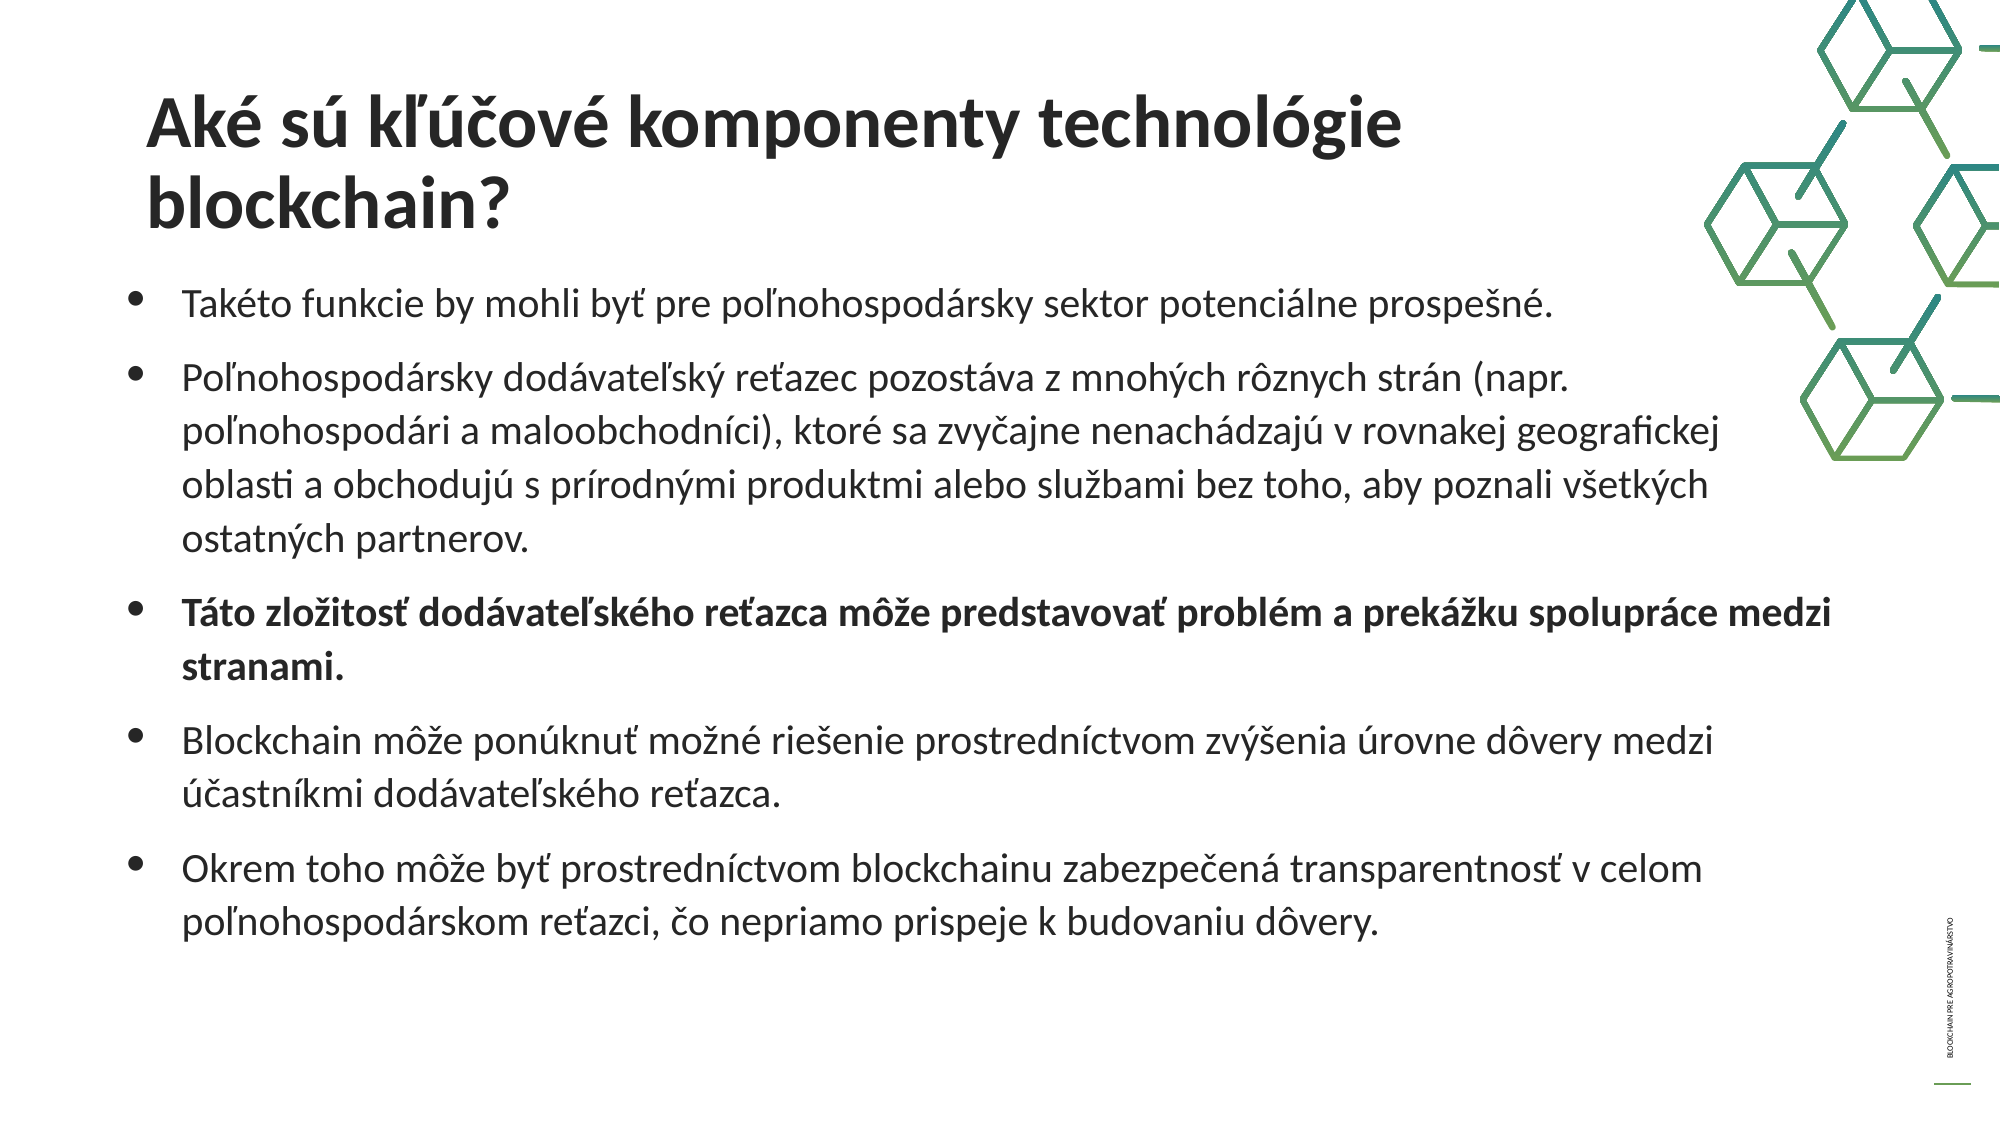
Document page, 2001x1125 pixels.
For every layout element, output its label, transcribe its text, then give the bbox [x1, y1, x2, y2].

list Takéto funkcie by mohli byť pre poľnohospodársky sektor potenciálne prospešné. Poľnohospodársky dodávateľský reťazec pozostáva z mnohých rôznych strán (napr. poľnohospodári a maloobchodníci), ktoré sa zvyčajne nenachádzajú v rovnakej geografickej oblasti a obchodujú s prírodnými produktmi alebo službami bez toho, aby poznali všetkých ostatných partnerov. Táto zložitosť dodávateľského reťazca môže predstavovať problém a prekážku spolupráce medzi stranami. Blockchain môže ponúknuť možné riešenie prostredníctvom zvýšenia úrovne dôvery medzi účastníkmi dodávateľského reťazca. Okrem toho môže byť prostredníctvom blockchainu zabezpečená transparentnosť v celom poľnohospodárskom reťazci, čo nepriamo prispeje k budovaniu dôvery. [110, 264, 1849, 1034]
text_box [1703, 0, 2000, 462]
list Aké sú kľúčové komponenty technológie blockchain? [130, 75, 1698, 288]
